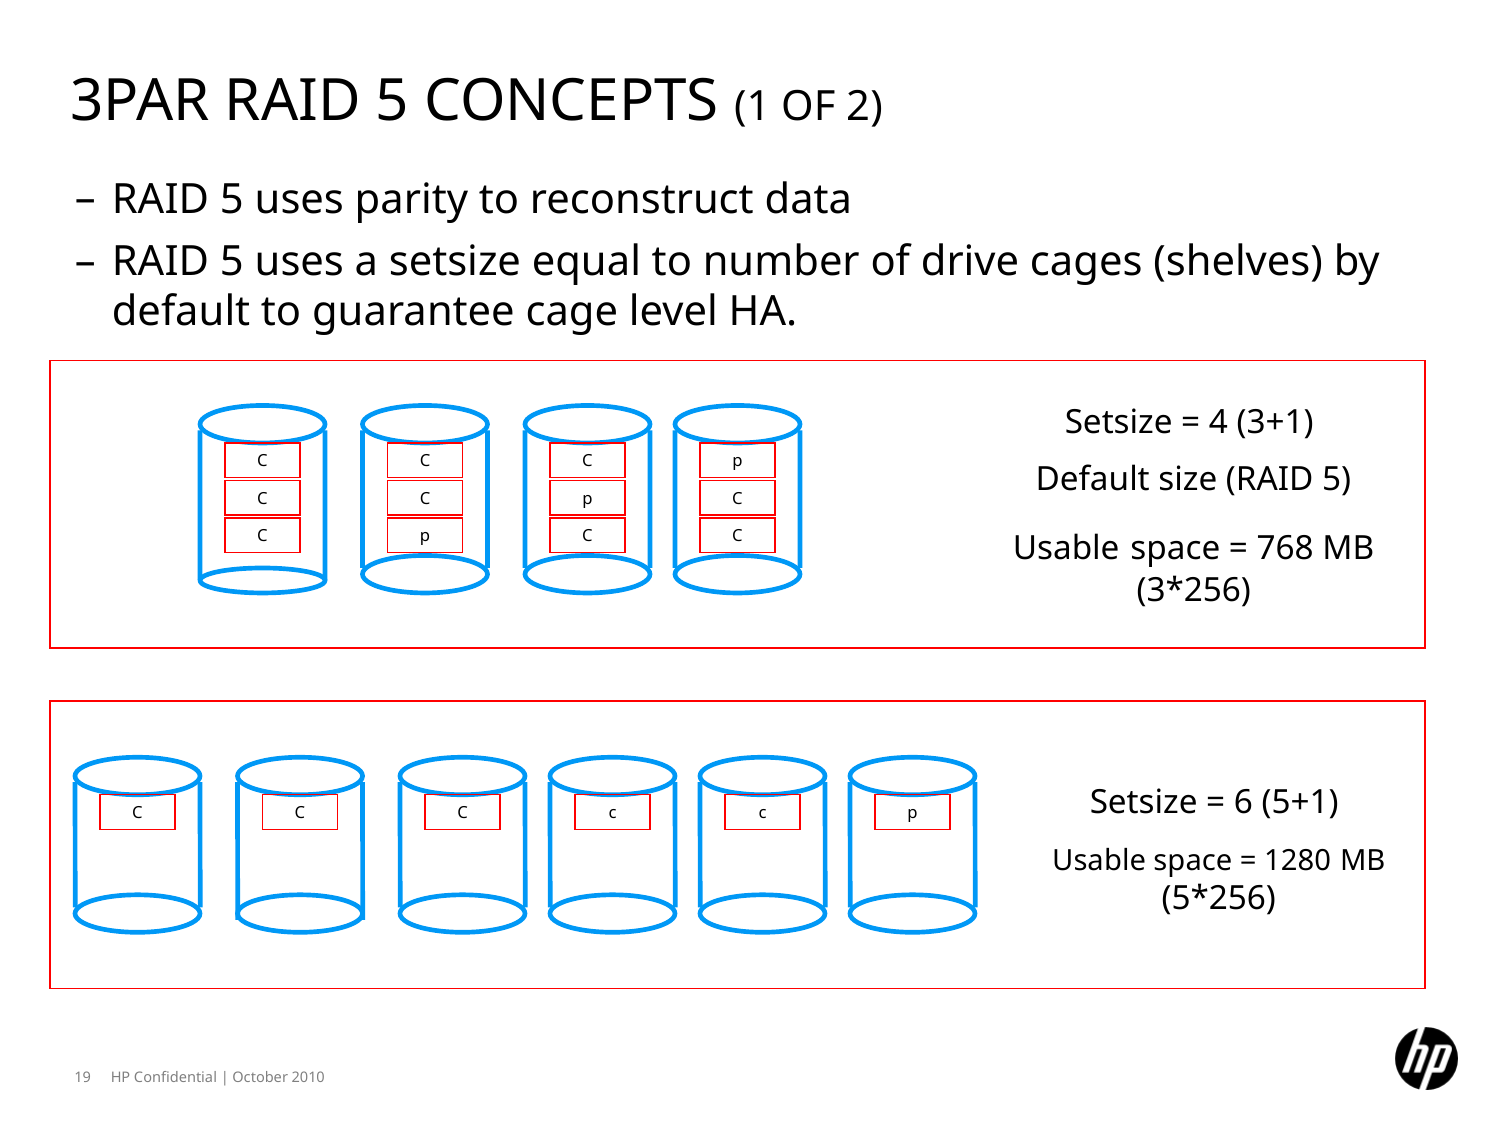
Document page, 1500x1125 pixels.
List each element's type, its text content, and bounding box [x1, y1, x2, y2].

text_box p [874, 794, 950, 830]
text_box C [224, 517, 300, 553]
text_box [849, 757, 976, 794]
picture [1393, 1025, 1460, 1092]
text_box [50, 700, 1425, 989]
list RAID 5 uses parity to reconstruct data RAID 5 uses a setsize equal to number of drive cages (shelves) by default to guarantee cage level HA. [59, 163, 1456, 1005]
text_box p [387, 517, 463, 553]
text_box C [549, 517, 625, 553]
text_box [849, 894, 976, 933]
text_box C [699, 517, 775, 553]
text_box [699, 757, 826, 794]
text_box c [724, 794, 800, 830]
text_box C [387, 480, 463, 516]
text_box [50, 360, 1425, 649]
title 3PAR RAID 5 Concepts (1 of 2) [55, 55, 1451, 128]
text_box [699, 894, 826, 933]
text_box C [224, 480, 300, 516]
text_box C [699, 480, 775, 516]
text_box p [549, 480, 625, 516]
